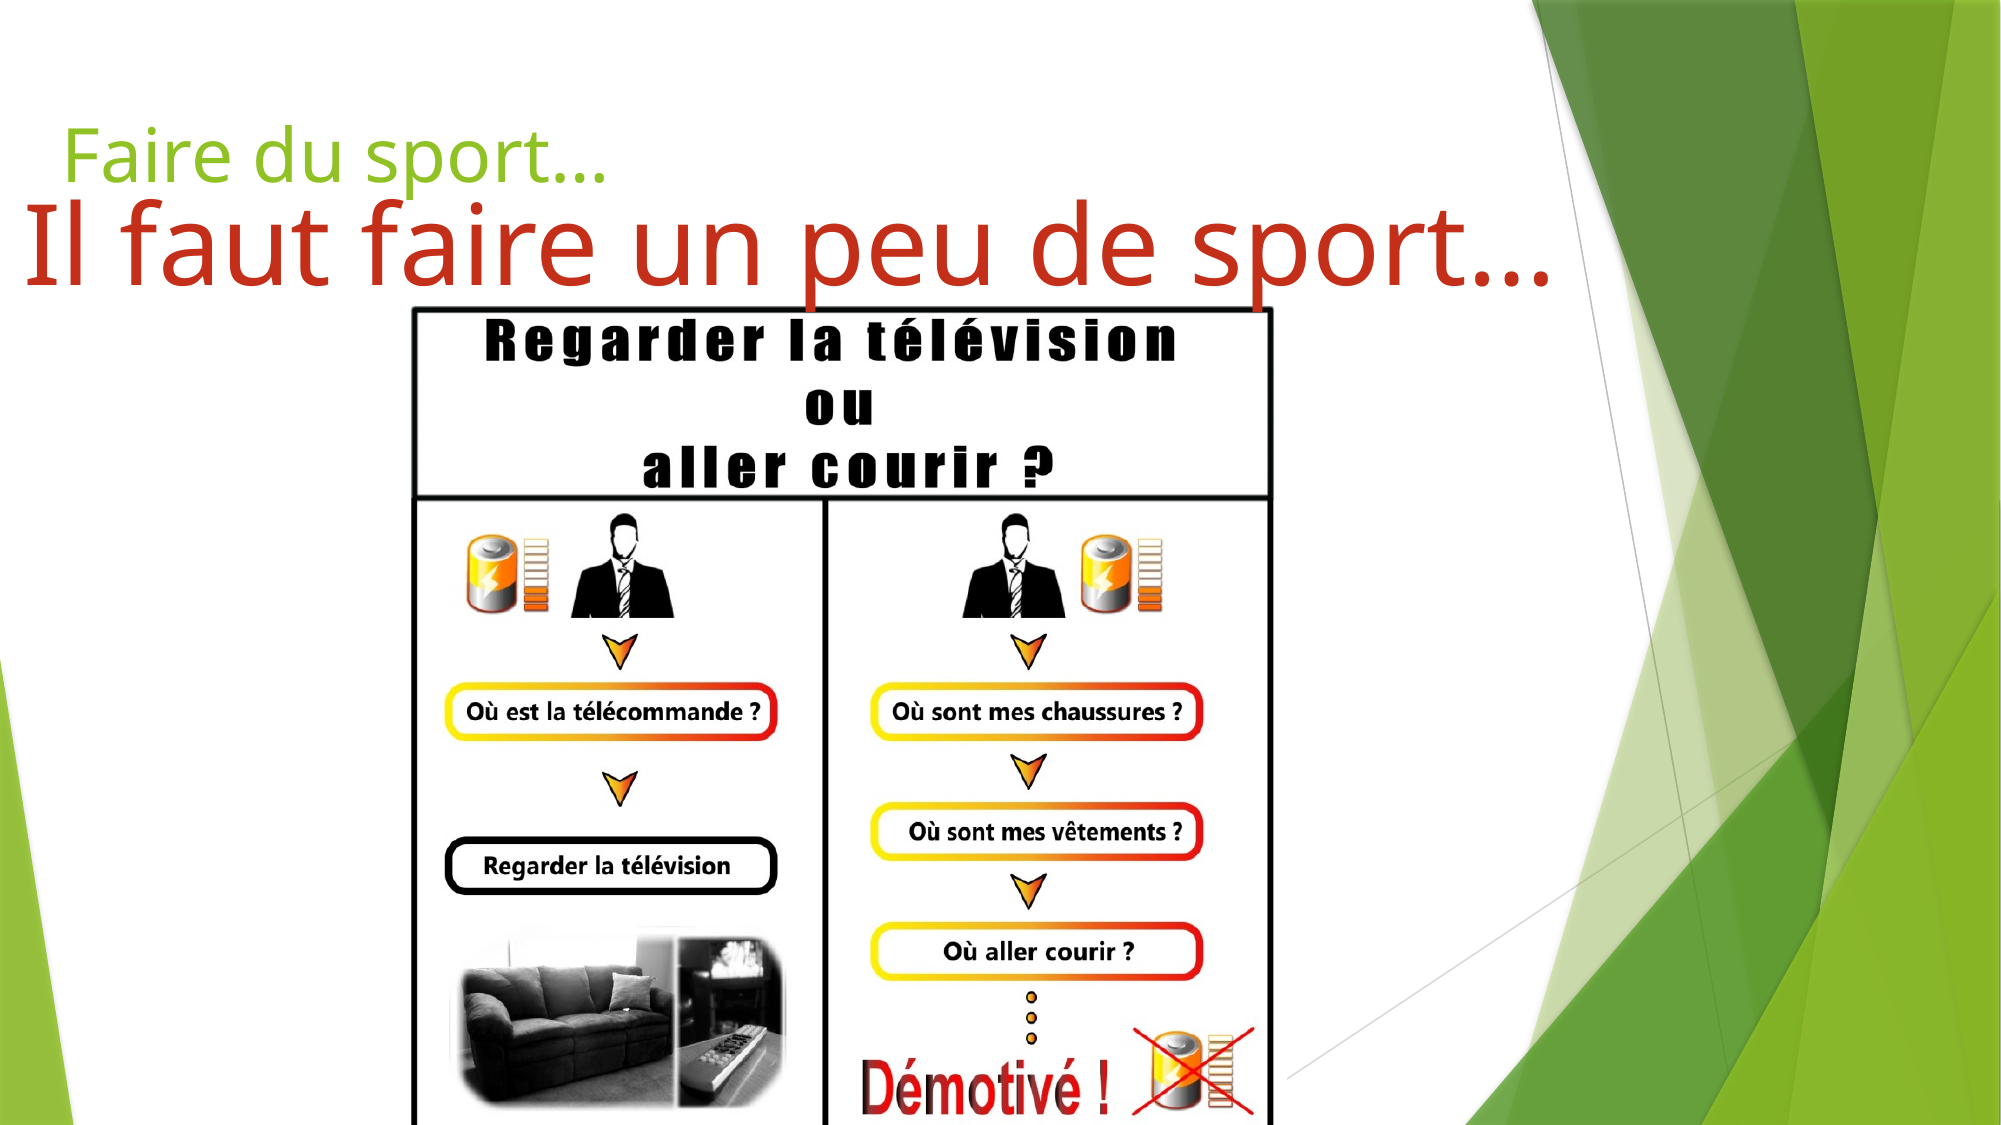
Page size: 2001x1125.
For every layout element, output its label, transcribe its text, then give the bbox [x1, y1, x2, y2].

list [396, 292, 1288, 1125]
title Faire du sport… [46, 99, 1691, 317]
text_box Il faut faire un peu de sport… [8, 165, 1573, 316]
